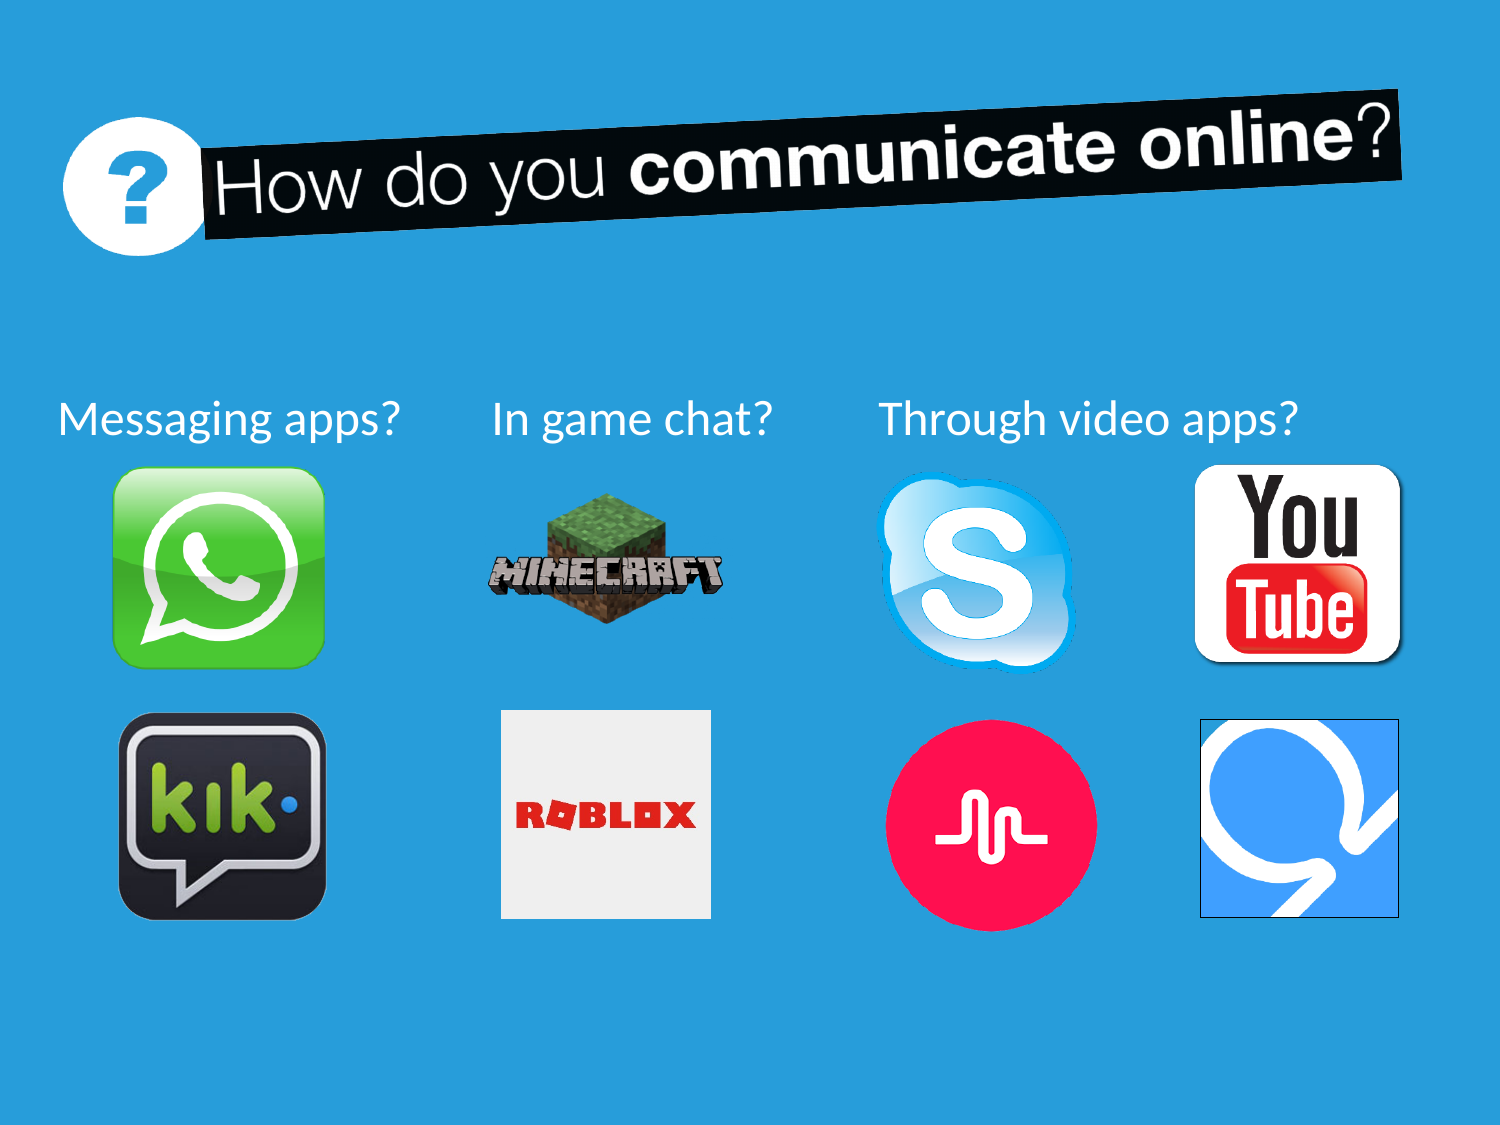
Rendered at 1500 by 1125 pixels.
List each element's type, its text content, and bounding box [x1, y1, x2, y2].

picture [475, 428, 741, 694]
picture [105, 458, 332, 677]
picture [1200, 719, 1399, 918]
picture [63, 89, 1401, 256]
text_box Messaging apps? [42, 377, 443, 453]
picture [856, 690, 1126, 961]
picture [105, 699, 340, 934]
text_box Through video apps? [863, 377, 1316, 453]
text_box In game chat? [476, 377, 790, 453]
picture [501, 710, 711, 919]
picture [826, 466, 1126, 679]
picture [1192, 462, 1407, 669]
